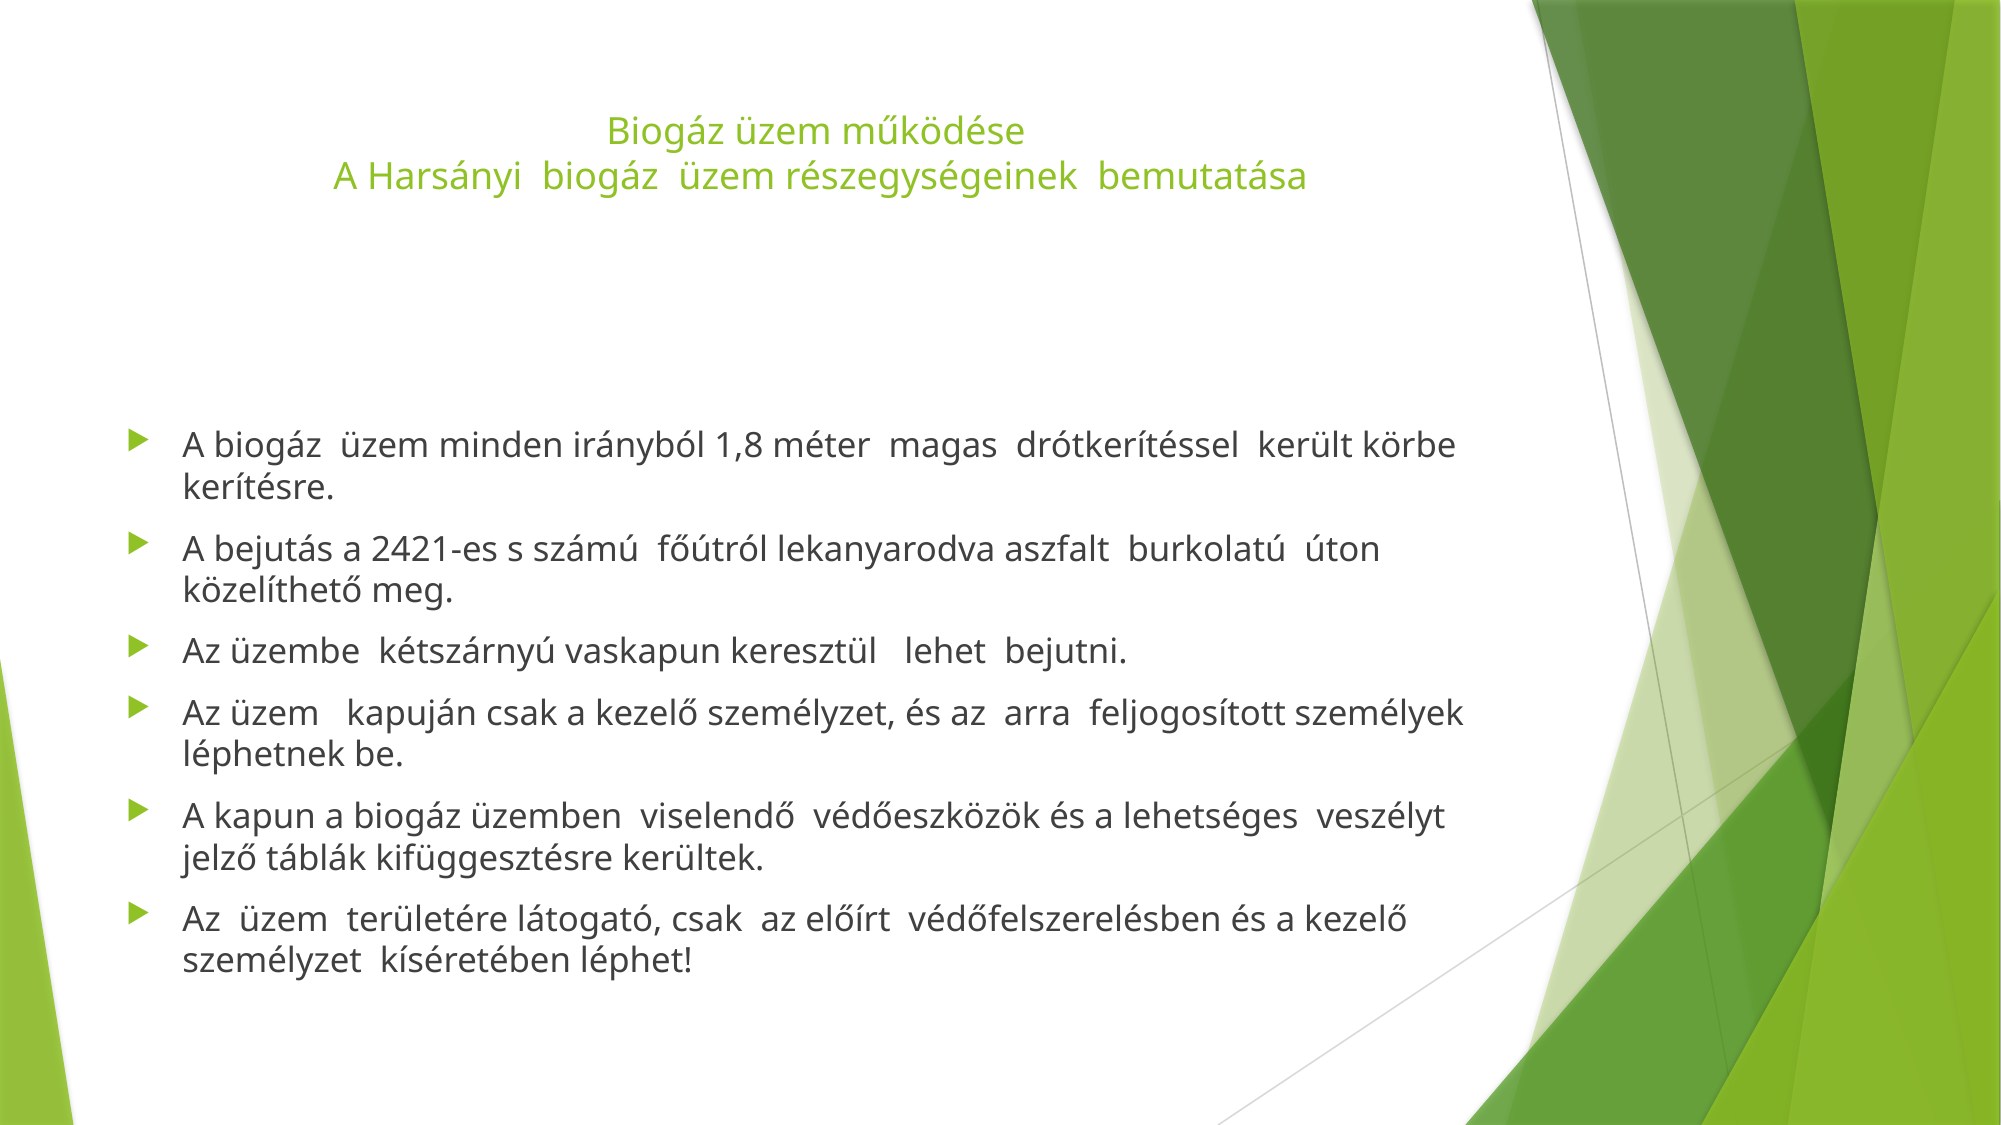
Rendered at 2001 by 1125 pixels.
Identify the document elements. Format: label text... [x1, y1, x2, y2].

title Biogáz üzem működése A Harsányi biogáz üzem részegységeinek bemutatása [111, 99, 1522, 317]
list A biogáz üzem minden irányból 1,8 méter magas drótkerítéssel került körbe kerítésre. A bejutás a 2421-es s számú főútról lekanyarodva aszfalt burkolatú úton közelíthető meg. Az üzembe kétszárnyú vaskapun keresztül lehet bejutni. Az üzem kapuján csak a kezelő személyzet, és az arra feljogosított személyek léphetnek be. A kapun a biogáz üzemben viselendő védőeszközök és a lehetséges veszélyt jelző táblák kifüggesztésre kerültek. Az üzem területére látogató, csak az előírt védőfelszerelésben és a kezelő személyzet kíséretében léphet! [111, 354, 1522, 992]
